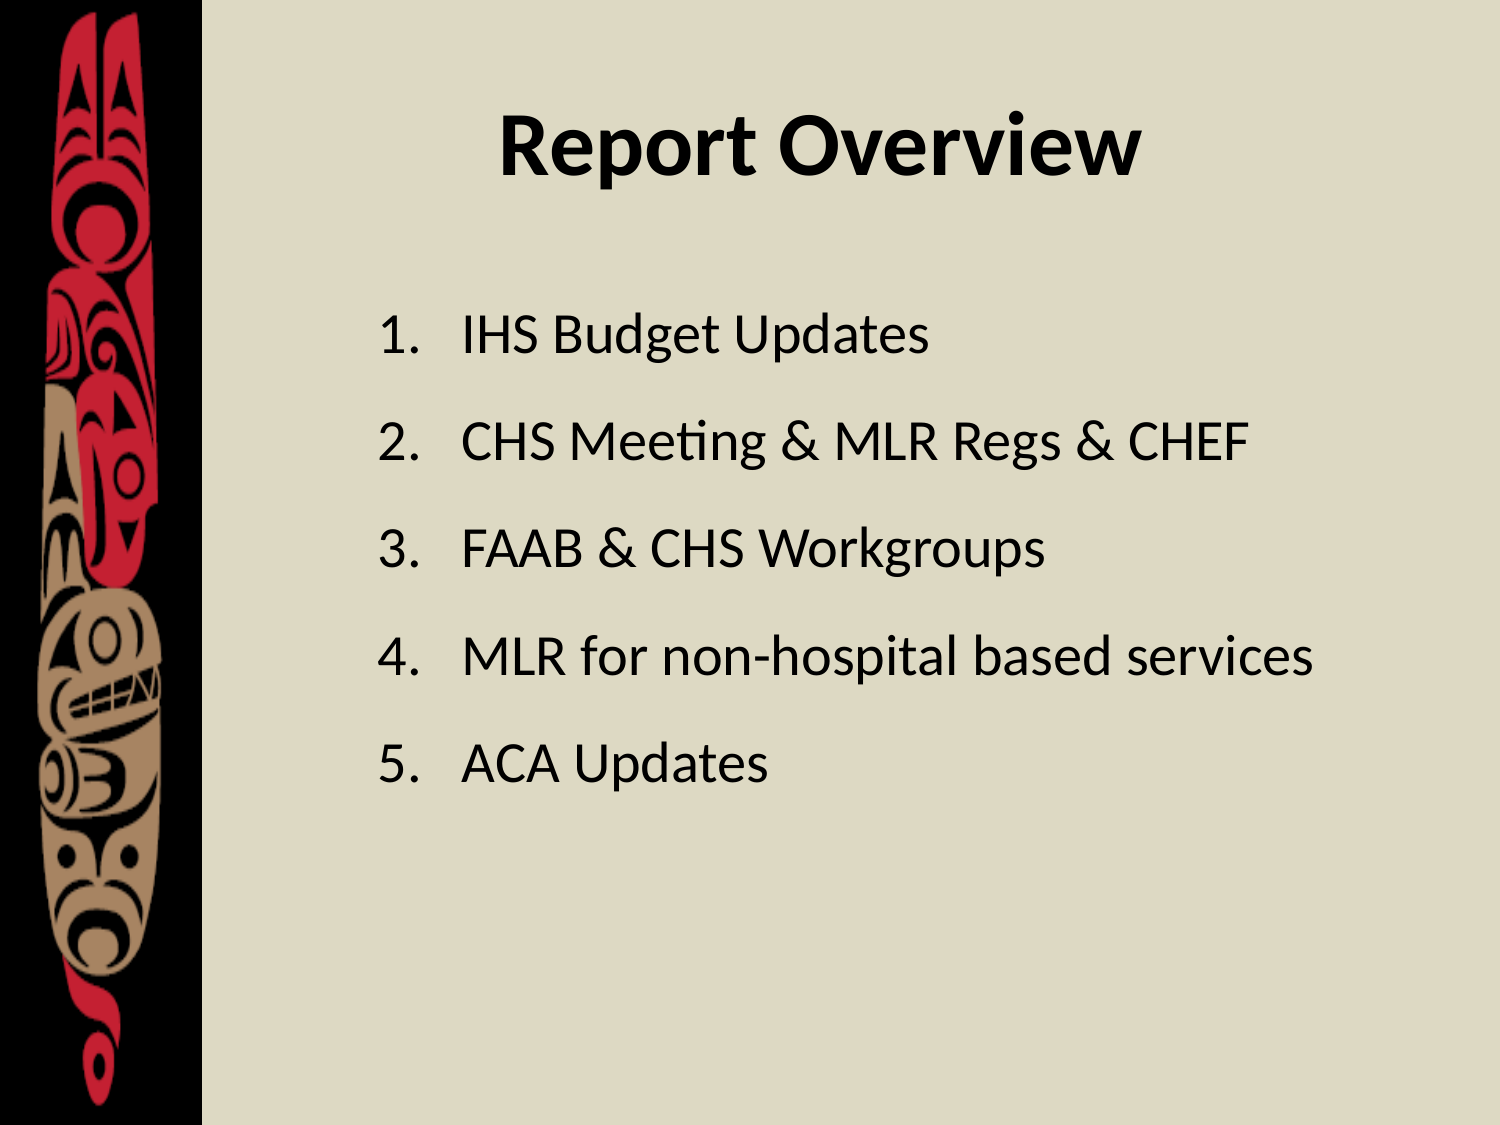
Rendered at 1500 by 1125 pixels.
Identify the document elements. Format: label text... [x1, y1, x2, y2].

list IHS Budget Updates CHS Meeting & MLR Regs & CHEF FAAB & CHS Workgroups MLR for non-hospital based services ACA Updates [362, 287, 1350, 1005]
title Report Overview [237, 45, 1425, 233]
picture [0, 0, 202, 1125]
